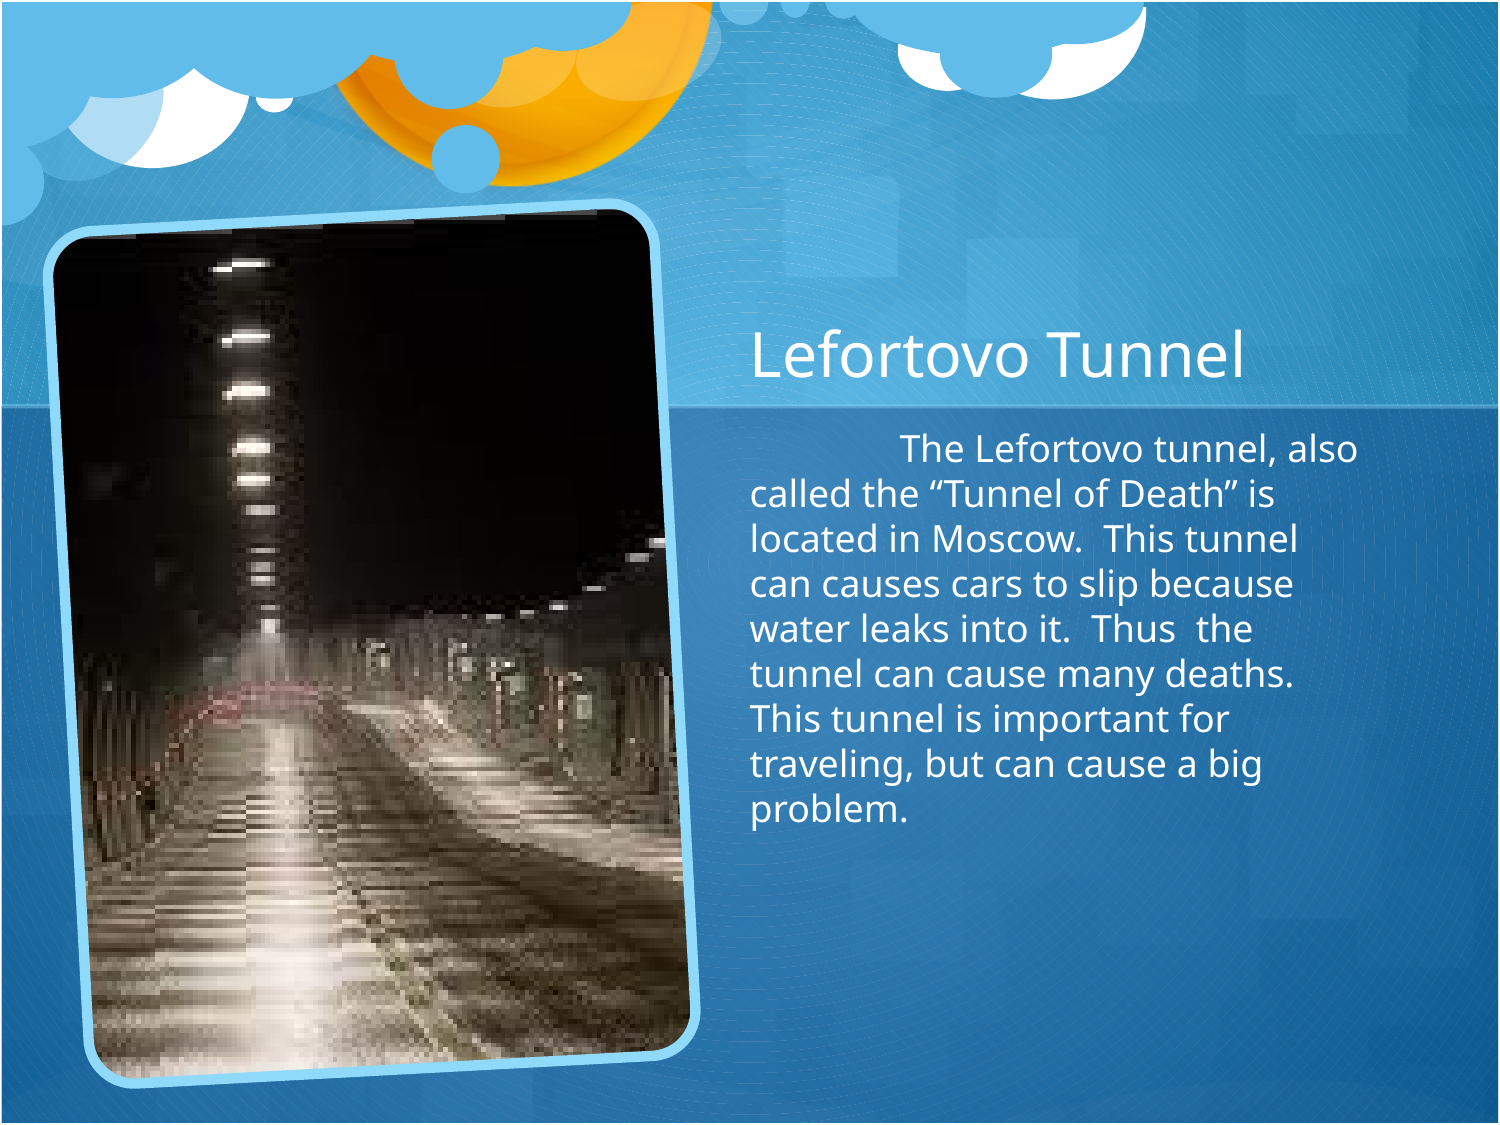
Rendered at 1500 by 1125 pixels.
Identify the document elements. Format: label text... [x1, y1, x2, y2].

title Lefortovo Tunnel [734, 162, 1383, 398]
list The Lefortovo tunnel, also called the “Tunnel of Death” is located in Moscow. This tunnel can causes cars to slip because water leaks into it. Thus the tunnel can cause many deaths. This tunnel is important for traveling, but can cause a big problem. [734, 417, 1383, 1025]
picture [2, 2, 1498, 1123]
